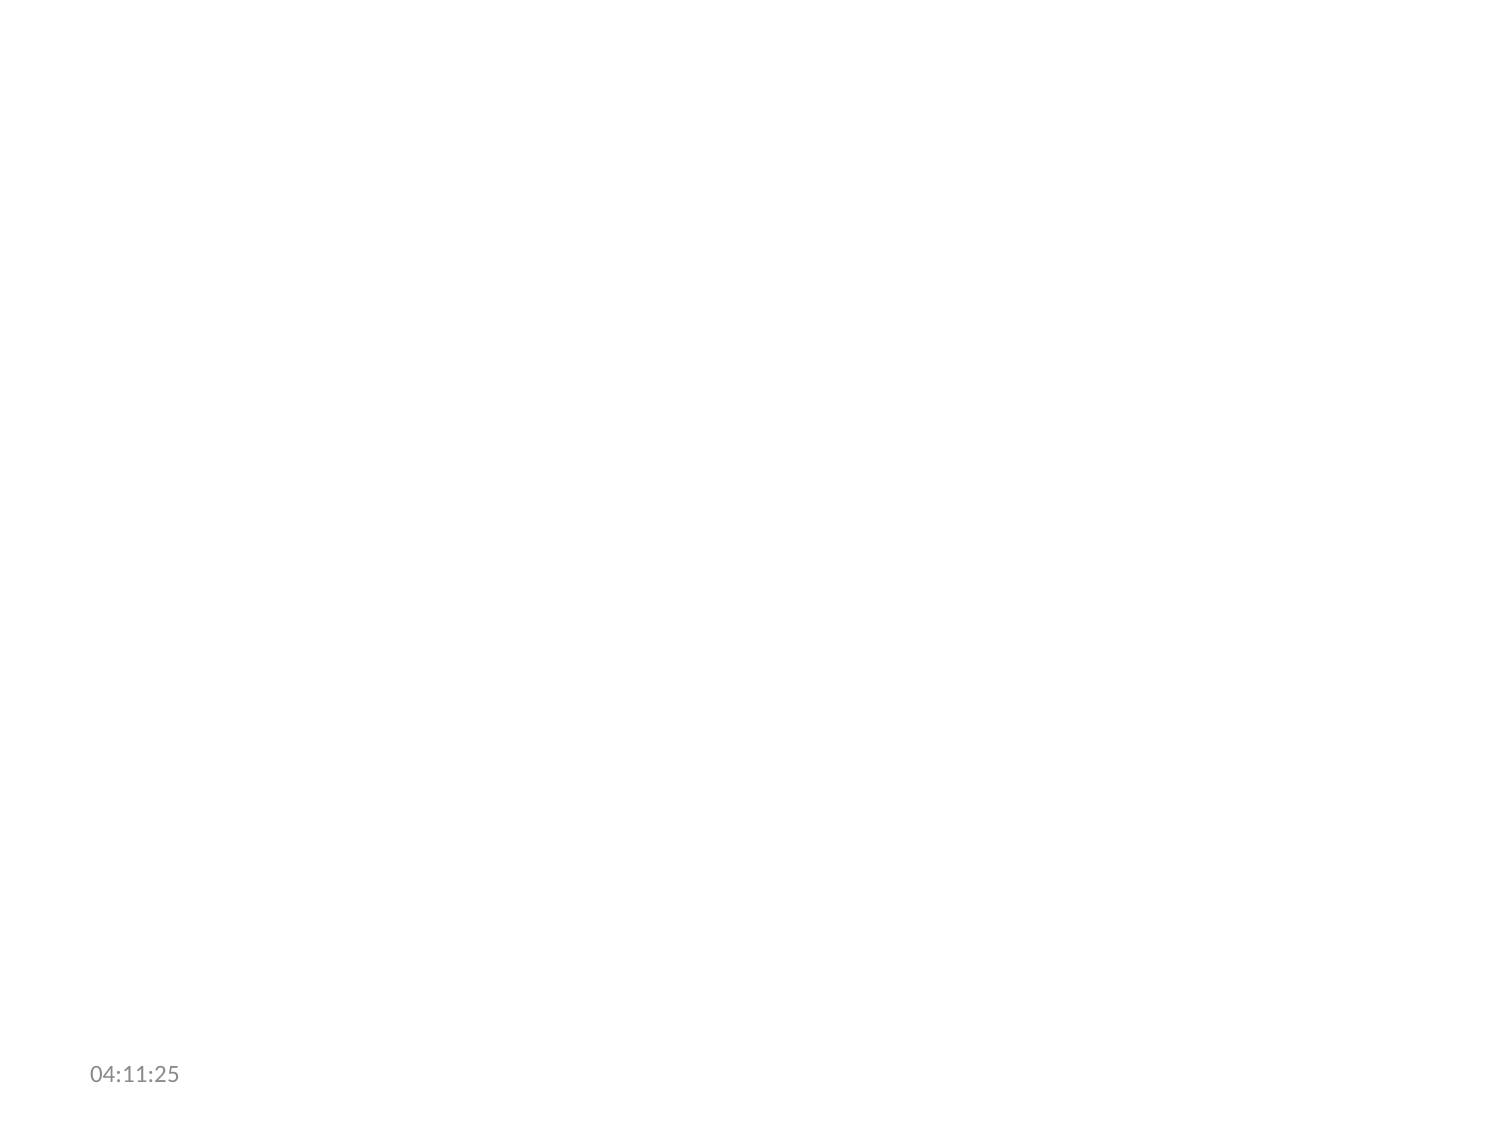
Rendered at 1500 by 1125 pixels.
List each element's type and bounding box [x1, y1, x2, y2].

slide_number [75, 1042, 425, 1103]
